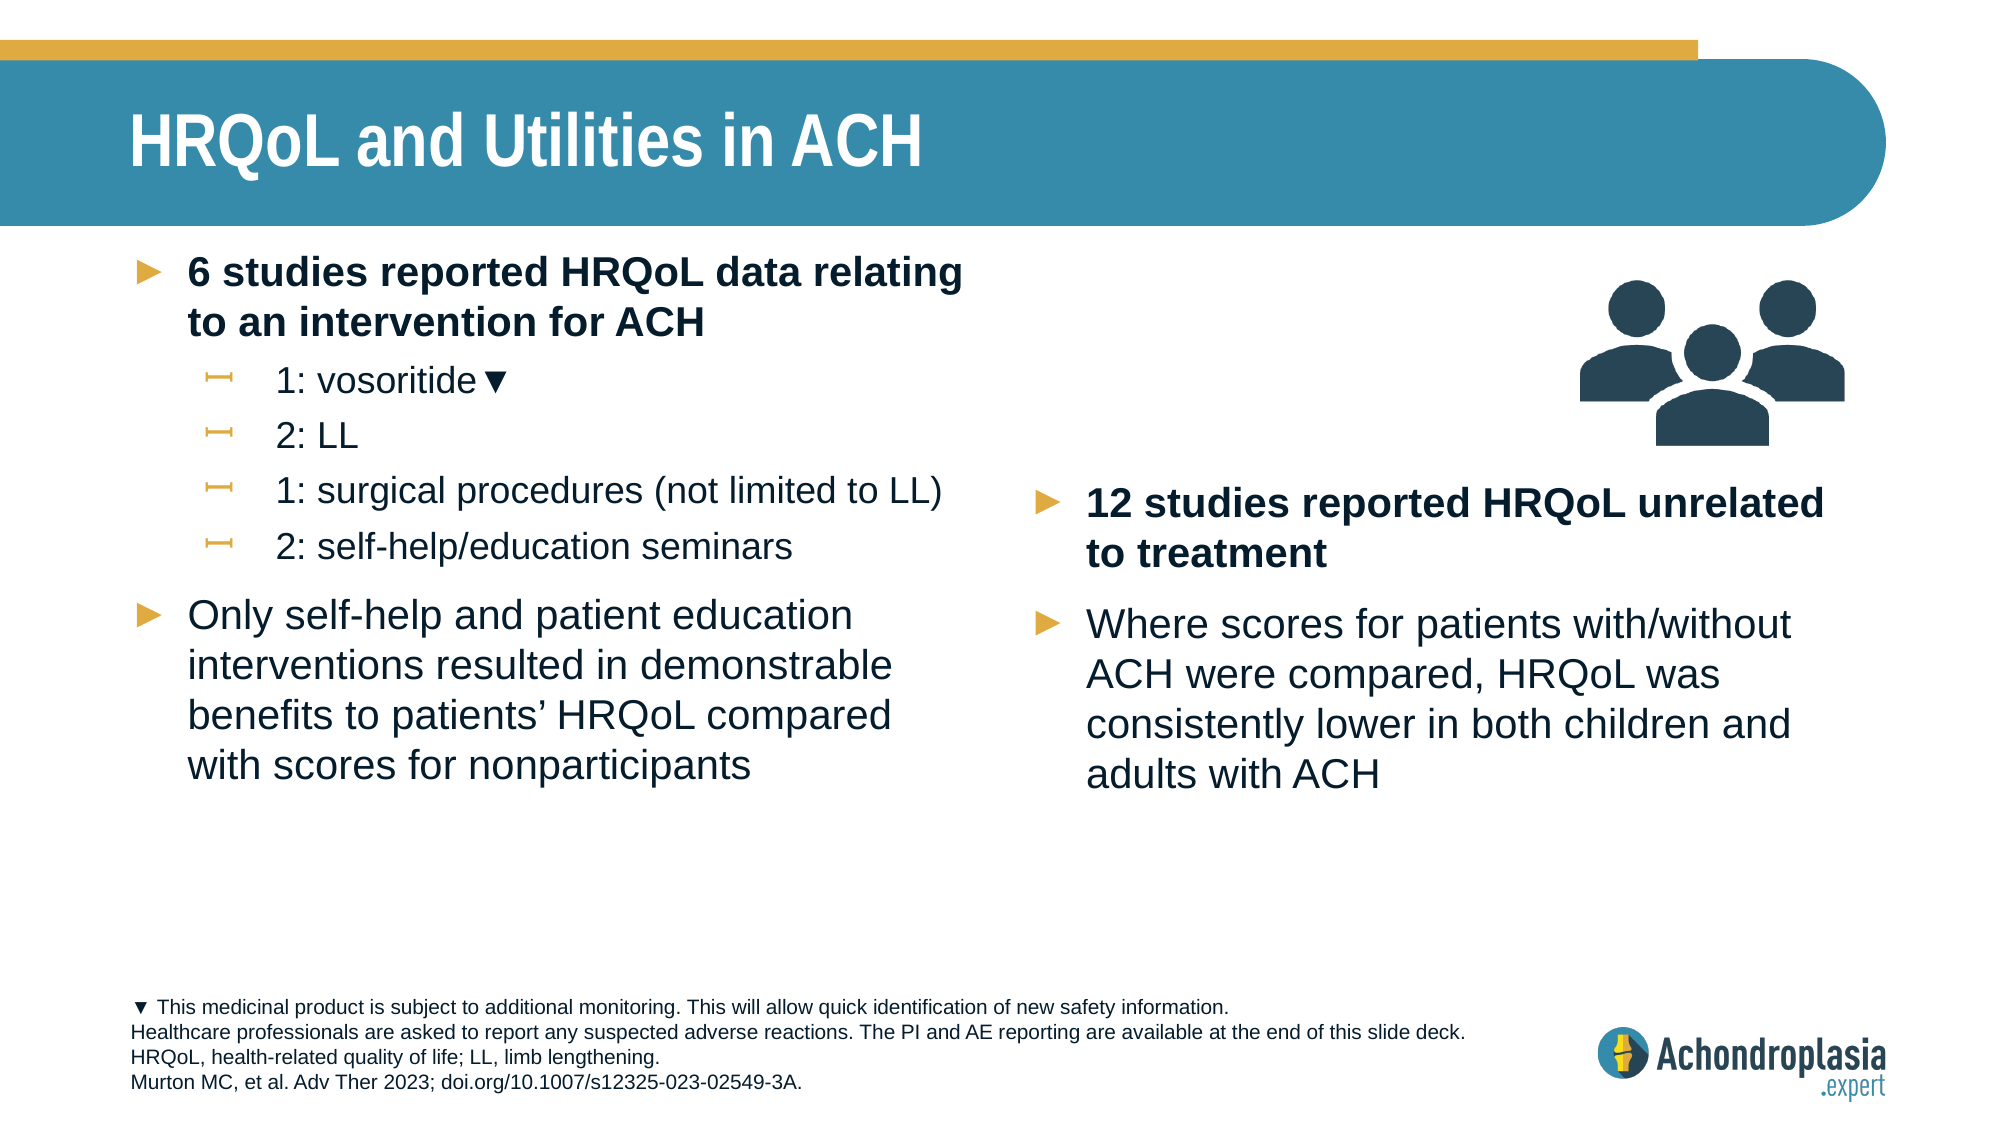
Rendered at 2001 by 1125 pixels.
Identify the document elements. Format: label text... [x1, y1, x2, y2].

picture [1561, 211, 1863, 514]
title HRQoL and Utilities in ACH [114, 59, 1886, 225]
picture [1598, 1027, 1886, 1102]
footer ▼ This medicinal product is subject to additional monitoring. This will allow quick identification of new safety information. Healthcare professionals are asked to report any suspected adverse reactions. The PI and AE reporting are available at the end of this slide deck. HRQoL, health-related quality of life; LL, limb lengthening. Murton MC, et al. Adv Ther 2023; doi.org/10.1007/s12325-023-02549-3A. [115, 1005, 1598, 1102]
list 12 studies reported HRQoL unrelated to treatment Where scores for patients with/without ACH were compared, HRQoL was consistently lower in both children and adults with ACH [1012, 467, 1885, 982]
list 6 studies reported HRQoL data relating to an intervention for ACH 1: vosoritide▼ 2: LL 1: surgical procedures (not limited to LL) 2: self-help/education seminars Only self-help and patient education interventions resulted in demonstrable benefits to patients’ HRQoL compared with scores for nonparticipants [113, 237, 986, 982]
